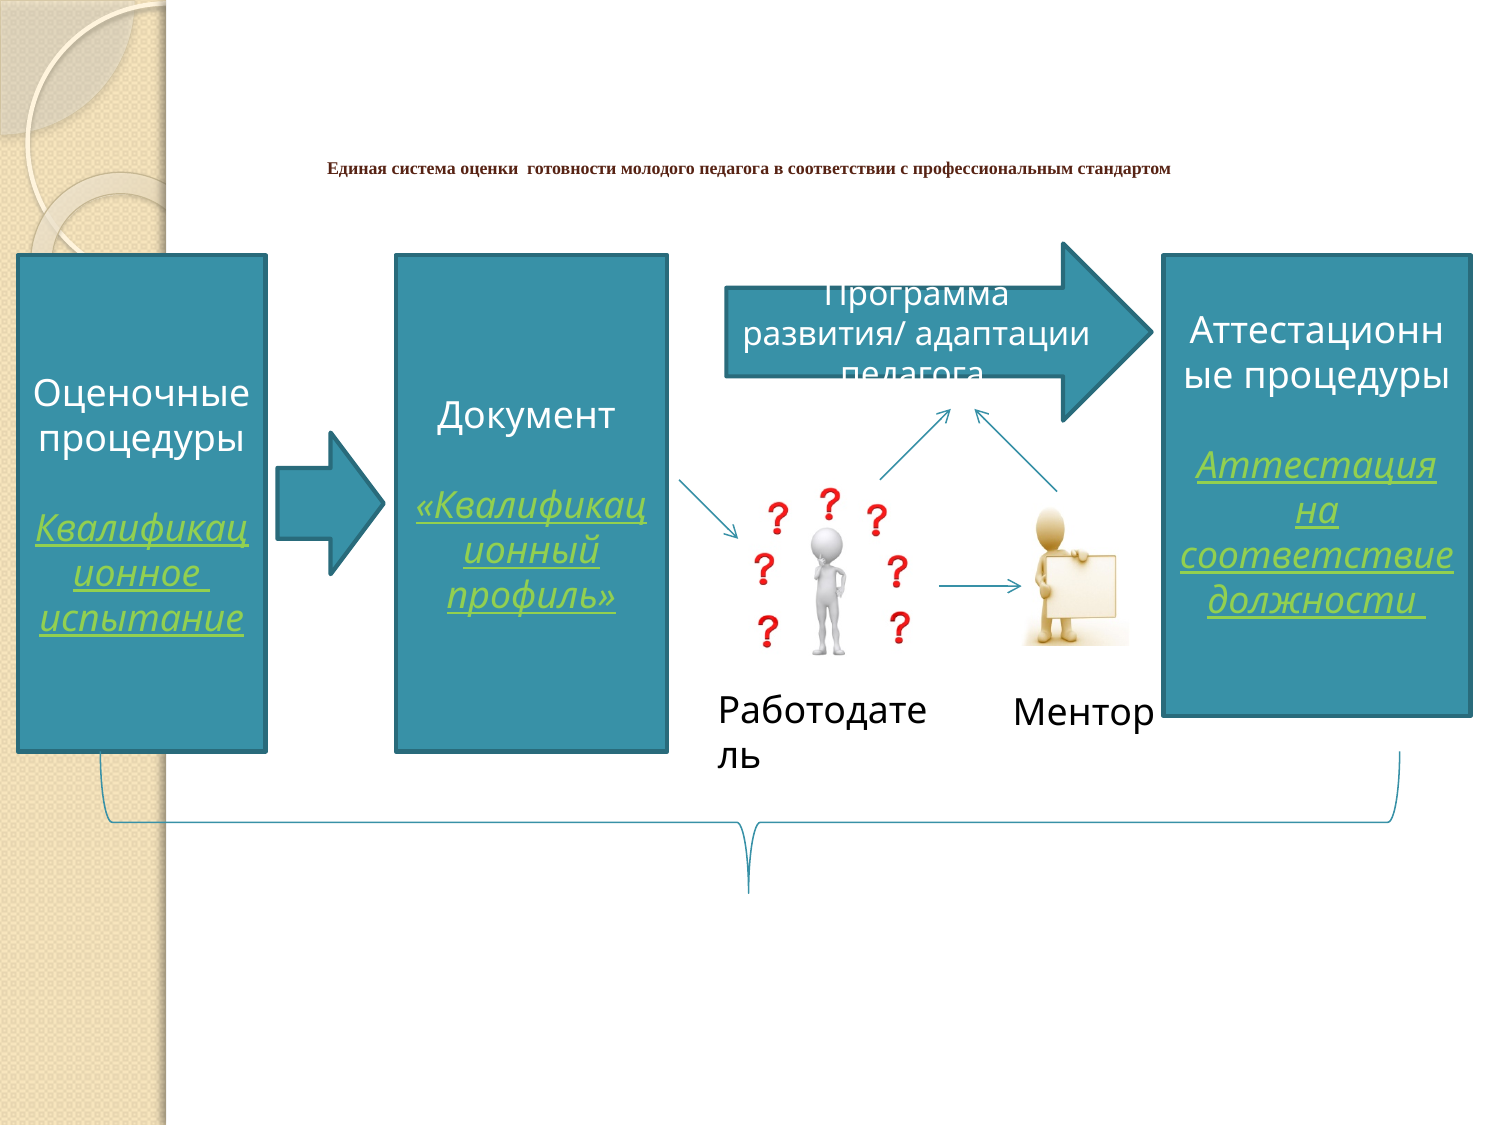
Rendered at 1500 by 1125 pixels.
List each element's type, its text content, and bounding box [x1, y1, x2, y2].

picture [726, 467, 963, 658]
text_box Документ «Квалификационный профиль» [394, 253, 669, 751]
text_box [974, 408, 1058, 492]
text_box Ментор [998, 680, 1202, 741]
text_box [678, 479, 739, 540]
title Единая система оценки готовности молодого педагога в соответствии с профессиональным стандартом [75, 149, 1426, 220]
picture [997, 503, 1152, 646]
text_box Работодатель [702, 633, 963, 784]
text_box Оценочные процедуры Квалификационное испытание [16, 253, 268, 754]
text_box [879, 408, 951, 480]
text_box [99, 751, 1401, 894]
text_box [275, 430, 386, 577]
text_box Программа развития/ адаптации педагога [724, 241, 1154, 423]
text_box Аттестационные процедуры Аттестация на соответствие должности [1161, 253, 1473, 718]
